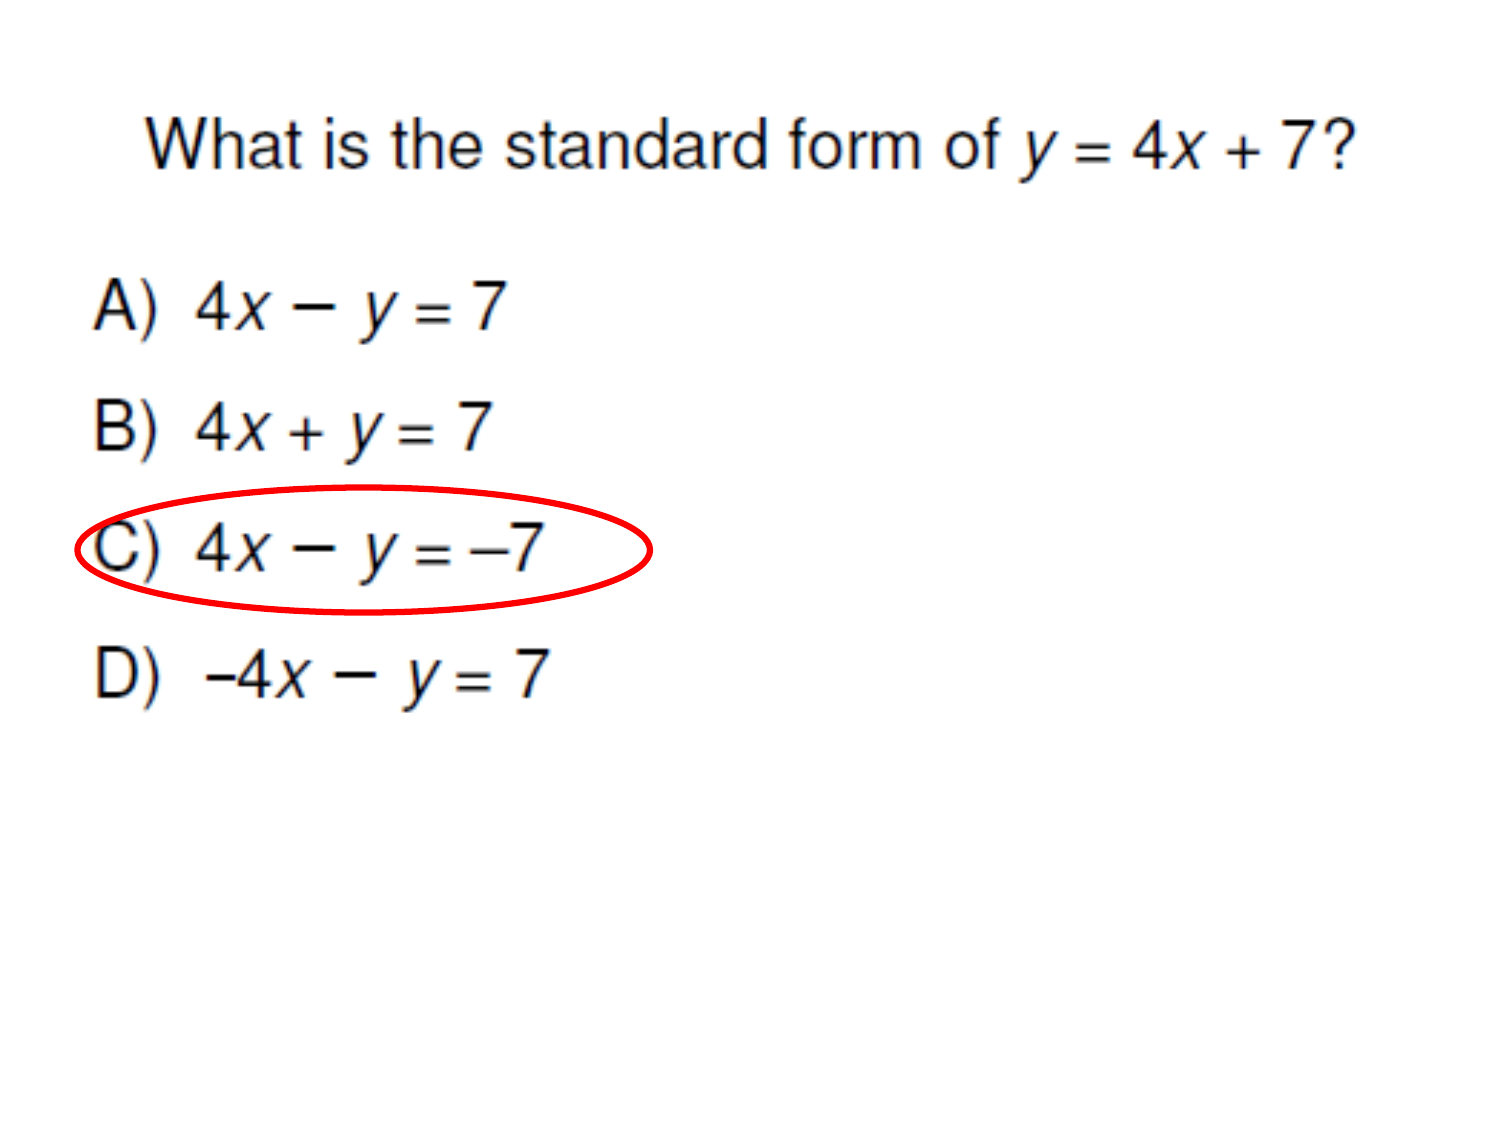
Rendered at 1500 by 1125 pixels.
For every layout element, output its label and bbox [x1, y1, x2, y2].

picture [89, 95, 1441, 759]
text_box [75, 533, 84, 567]
